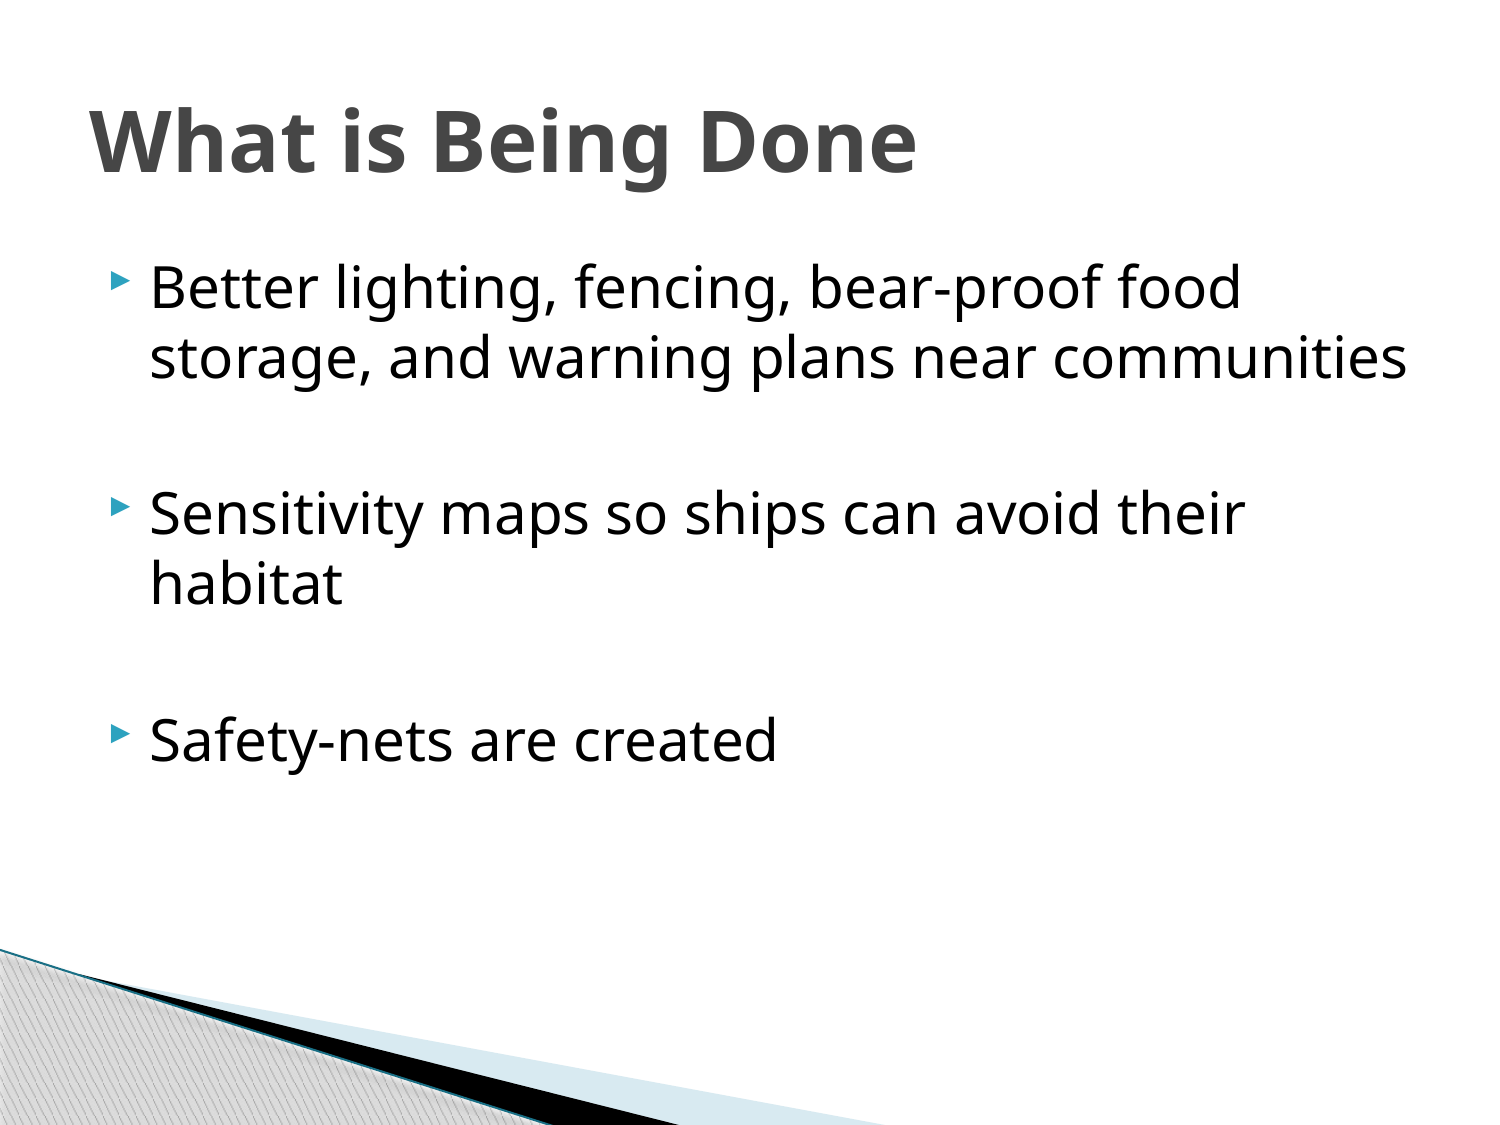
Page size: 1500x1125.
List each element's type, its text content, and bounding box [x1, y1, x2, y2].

title What is Being Done [75, 45, 1425, 233]
list Better lighting, fencing, bear-proof food storage, and warning plans near communities Sensitivity maps so ships can avoid their habitat Safety-nets are created [75, 243, 1425, 986]
